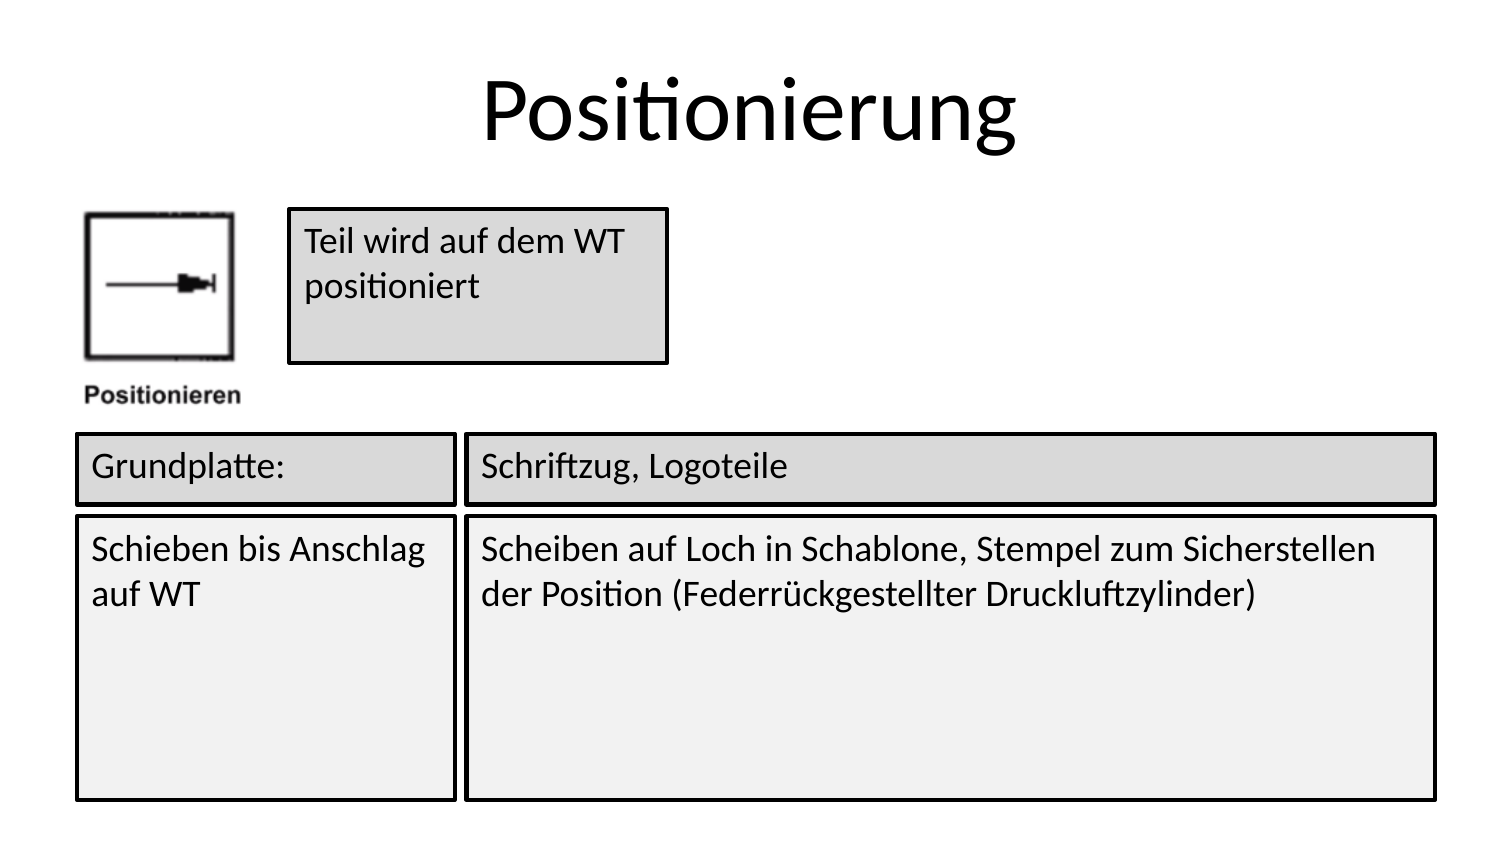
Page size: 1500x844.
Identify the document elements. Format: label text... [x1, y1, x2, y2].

text_box Teil wird auf dem WT positioniert [287, 207, 669, 365]
picture [76, 196, 260, 421]
text_box Scheiben auf Loch in Schablone, Stempel zum Sicherstellen der Position (Federrückgestellter Druckluftzylinder) [464, 514, 1437, 802]
text_box Grundplatte: [75, 432, 457, 507]
text_box Schieben bis Anschlag auf WT [75, 514, 457, 802]
text_box Schriftzug, Logoteile [464, 432, 1437, 507]
title Positionierung [75, 33, 1425, 175]
